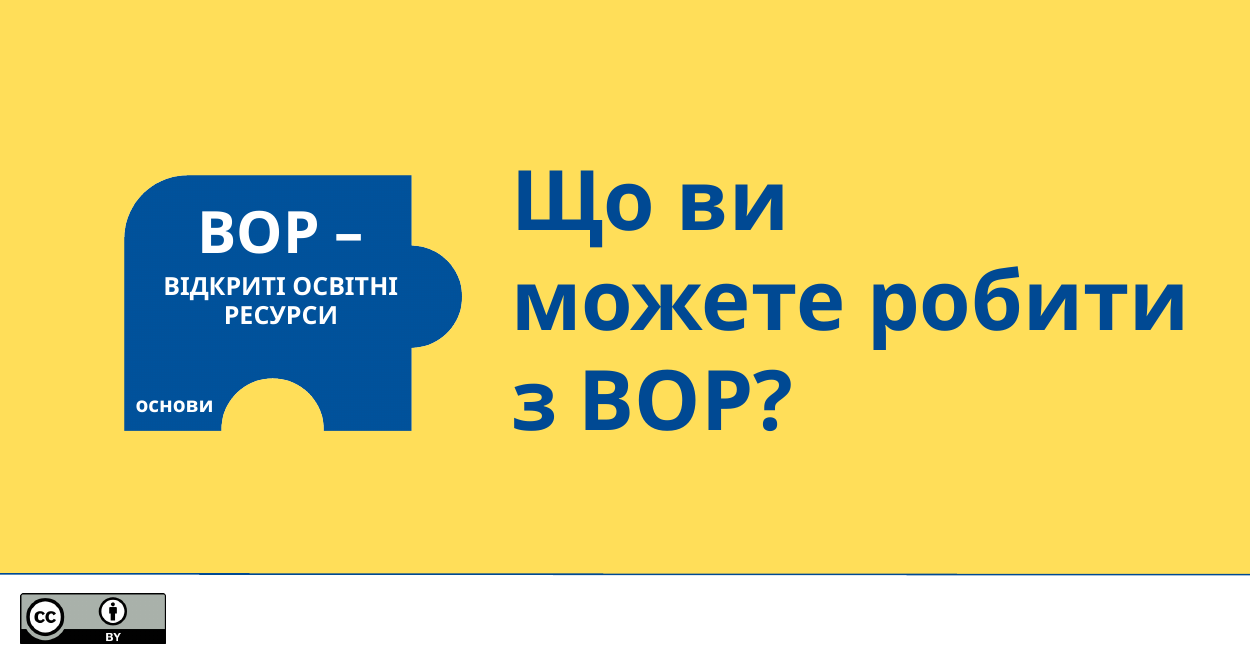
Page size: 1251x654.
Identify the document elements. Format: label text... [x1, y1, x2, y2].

picture [124, 174, 462, 432]
text_box [0, 582, 1250, 654]
text_box BOP – ВІДКРИТІ ОСВІТНІ РЕСУРСИ основи [111, 154, 451, 506]
text_box Що ви можете робити з BOP? [498, 134, 1225, 460]
picture [20, 592, 166, 645]
